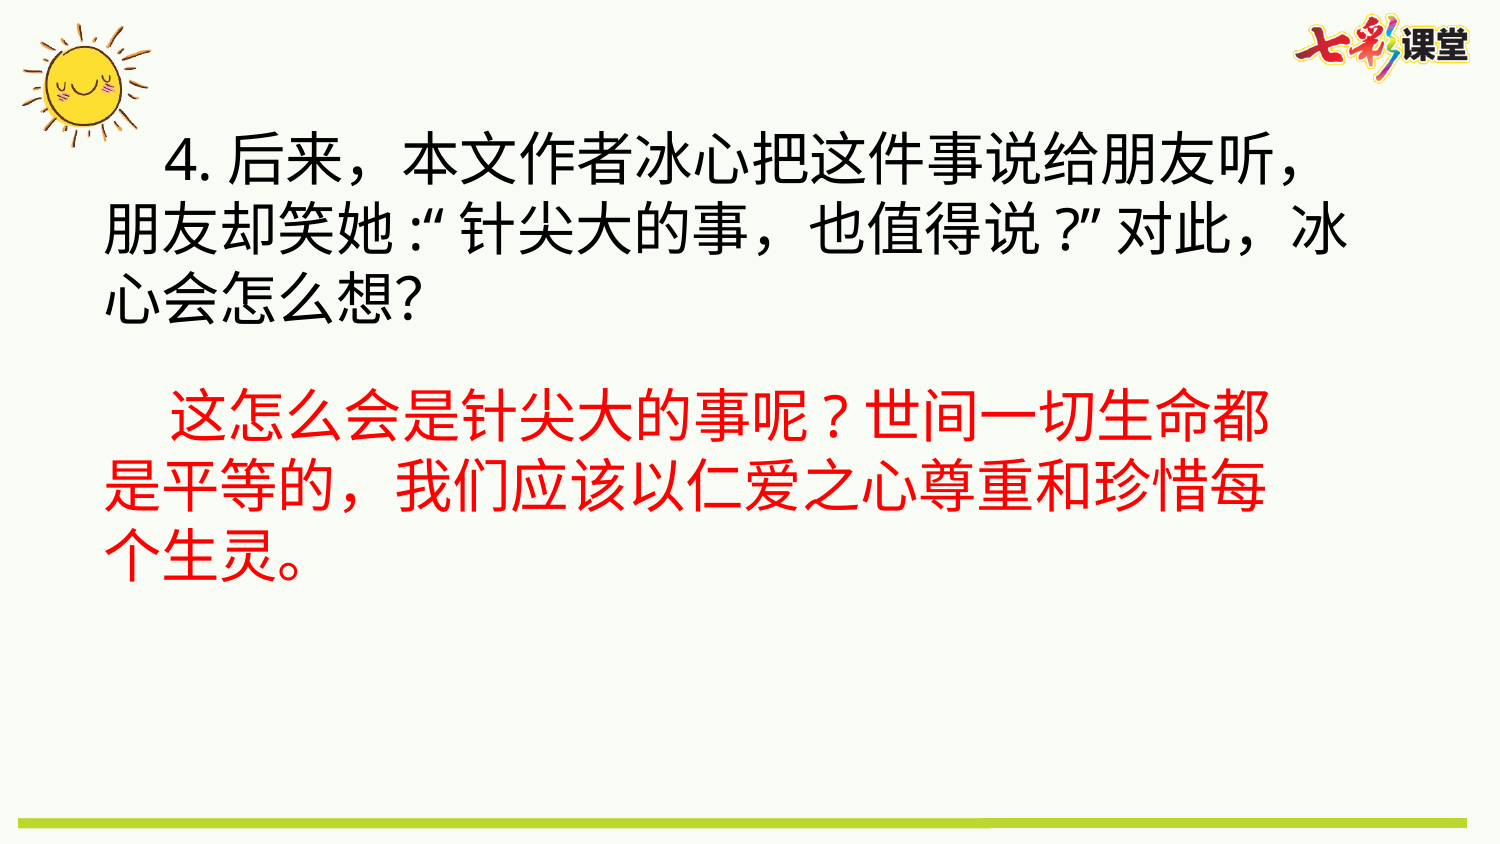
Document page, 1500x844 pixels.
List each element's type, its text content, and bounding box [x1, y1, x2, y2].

text_box 4.后来，本文作者冰心把这件事说给朋友听，朋友却笑她:“针尖大的事，也值得说?”对此，冰心会怎么想？ [88, 114, 1365, 340]
picture [0, 0, 173, 172]
picture [1291, 9, 1472, 87]
text_box 这怎么会是针尖大的事呢?世间一切生命都是平等的，我们应该以仁爱之心尊重和珍惜每个生灵。 [88, 371, 1329, 597]
picture [18, 771, 1467, 844]
